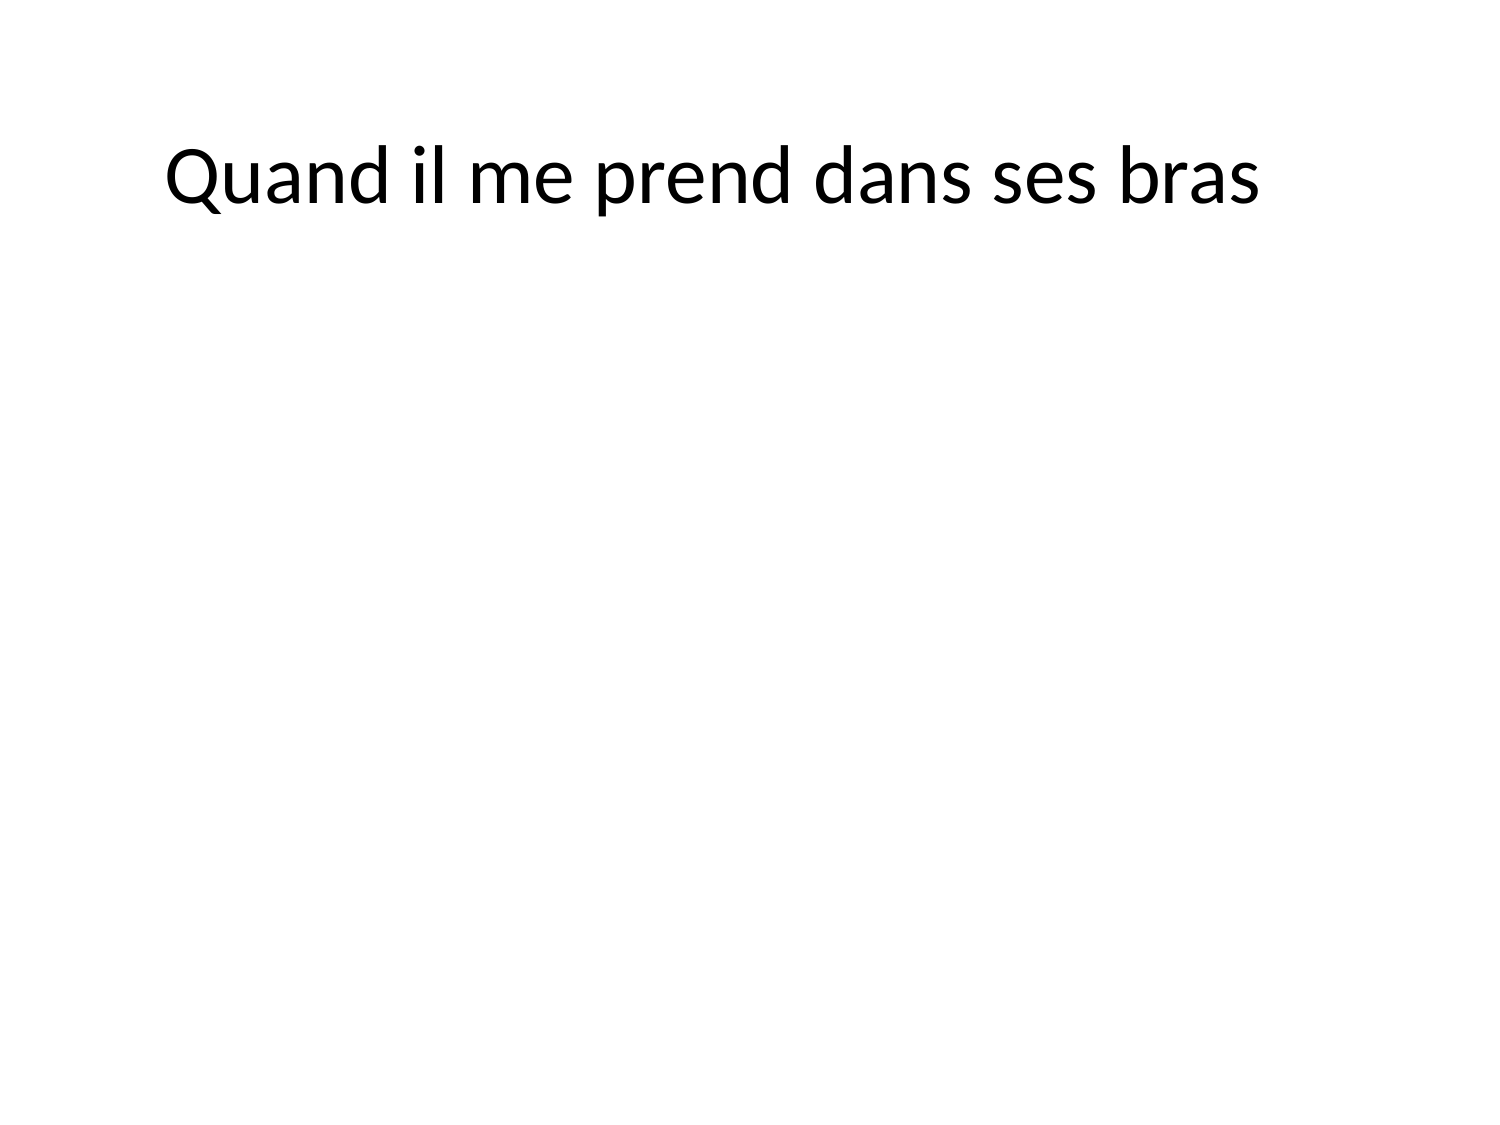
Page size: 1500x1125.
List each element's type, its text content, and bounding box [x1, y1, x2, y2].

text_box Quand il me prend dans ses bras [149, 112, 1338, 328]
